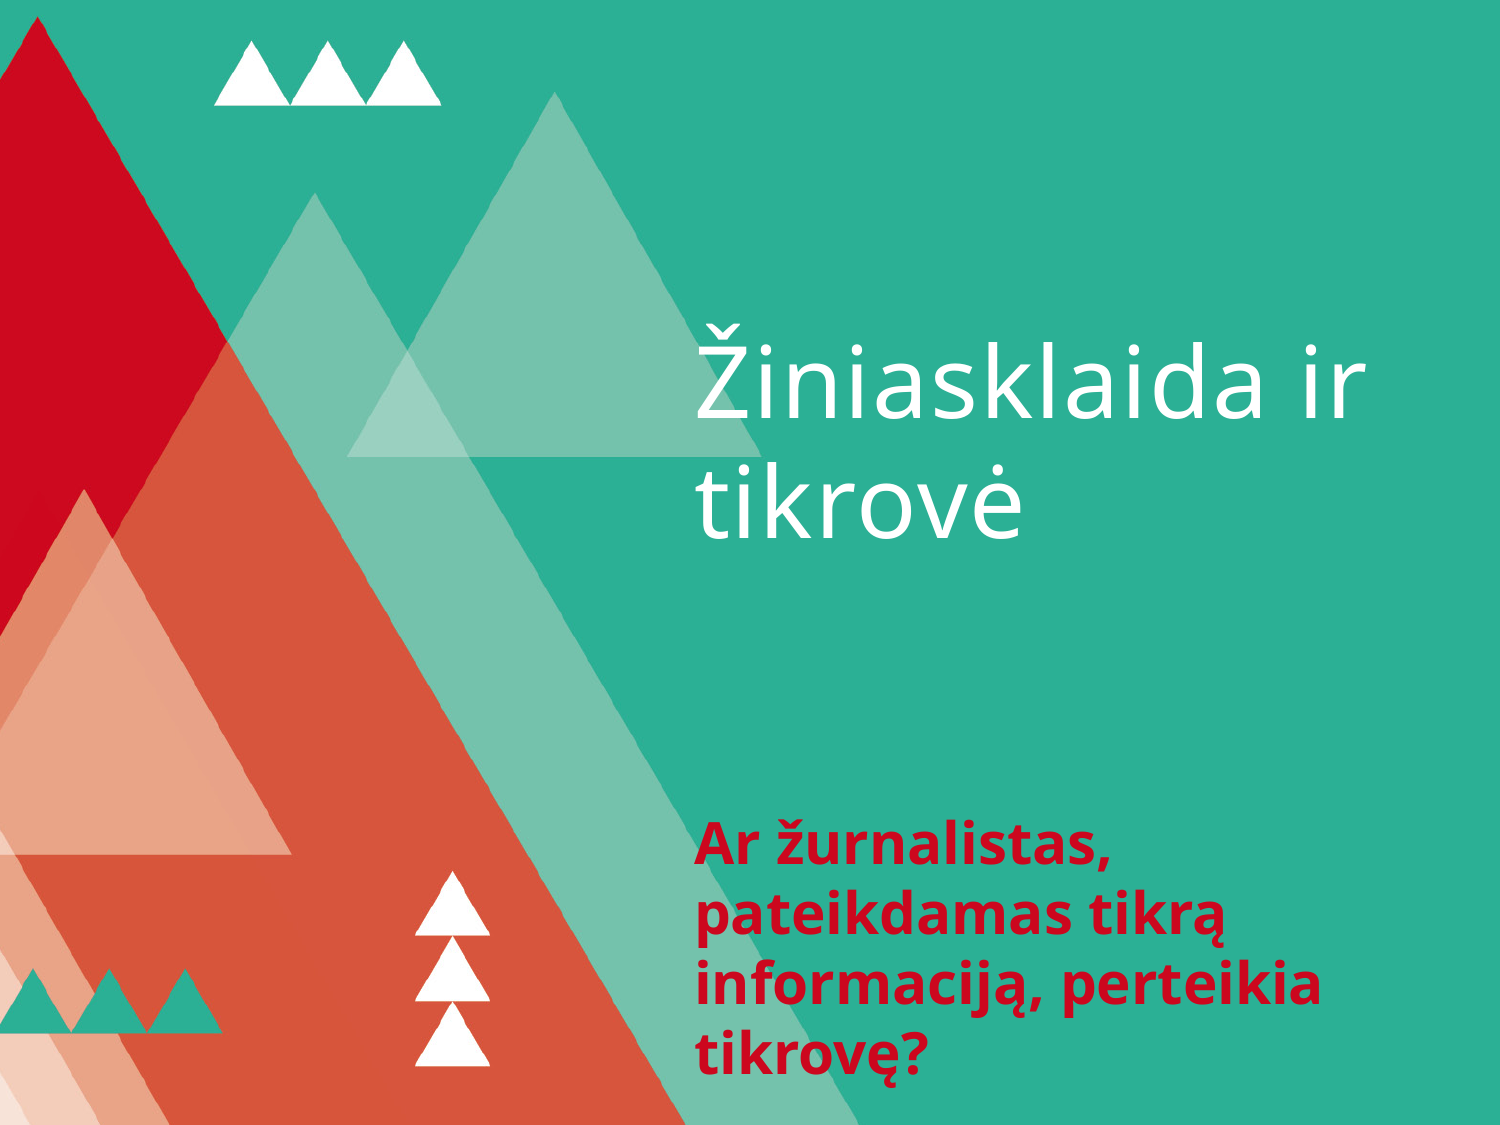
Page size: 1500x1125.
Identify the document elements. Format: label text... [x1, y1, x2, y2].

picture [0, 0, 1500, 1125]
subtitle Ar žurnalistas, pateikdamas tikrą informaciją, perteikia tikrovę? [679, 798, 1471, 1087]
title Žiniasklaida ir tikrovė [679, 149, 1471, 728]
